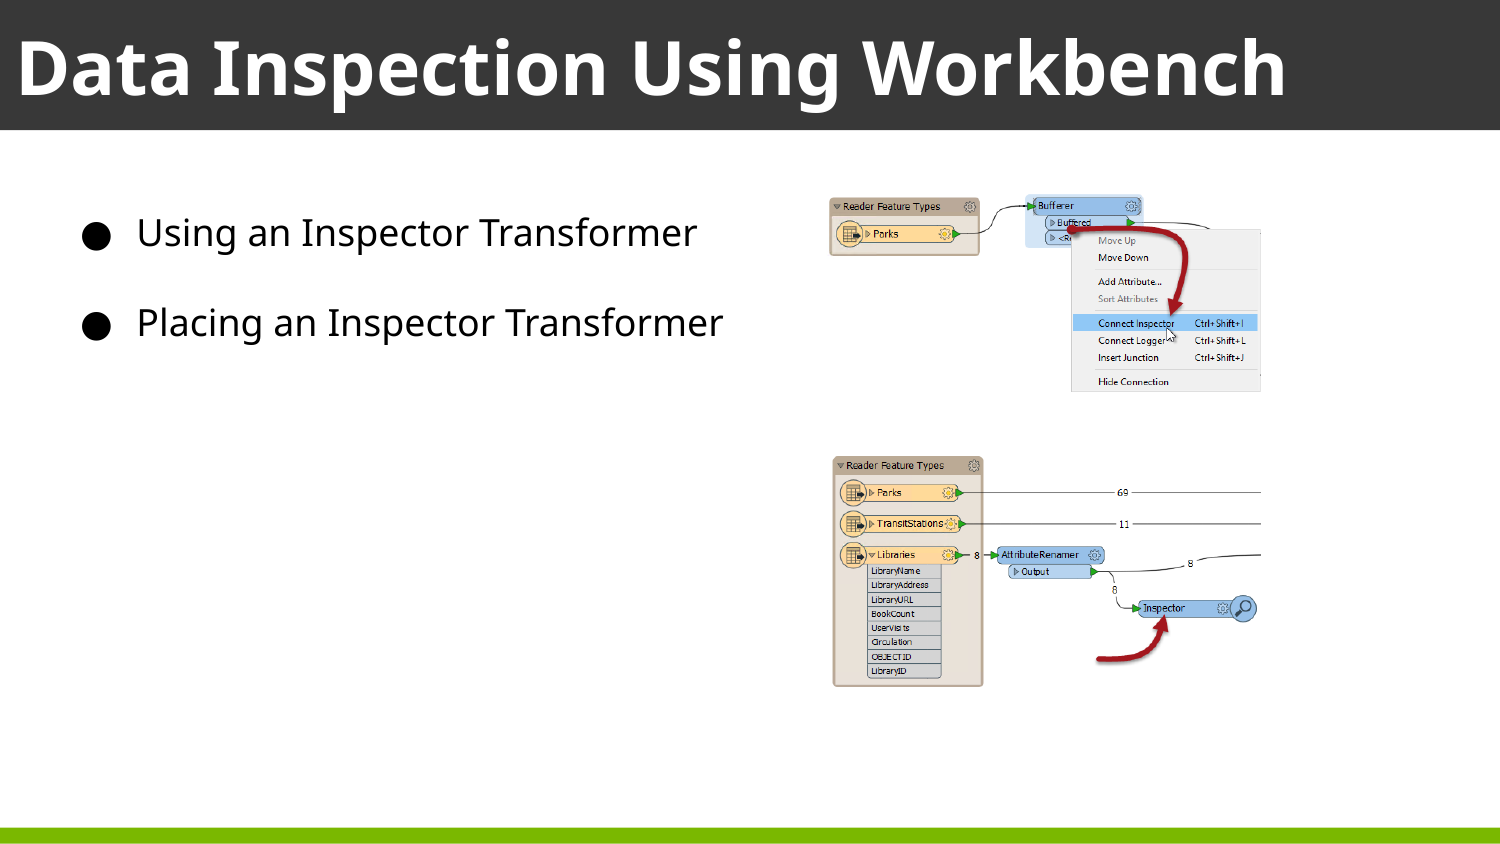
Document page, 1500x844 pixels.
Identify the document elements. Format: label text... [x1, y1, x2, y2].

picture [826, 193, 1261, 393]
text_box Data Inspection Using Workbench [0, 0, 1500, 131]
text_box Using an Inspector Transformer Placing an Inspector Transformer [46, 194, 824, 312]
picture [832, 456, 1261, 687]
